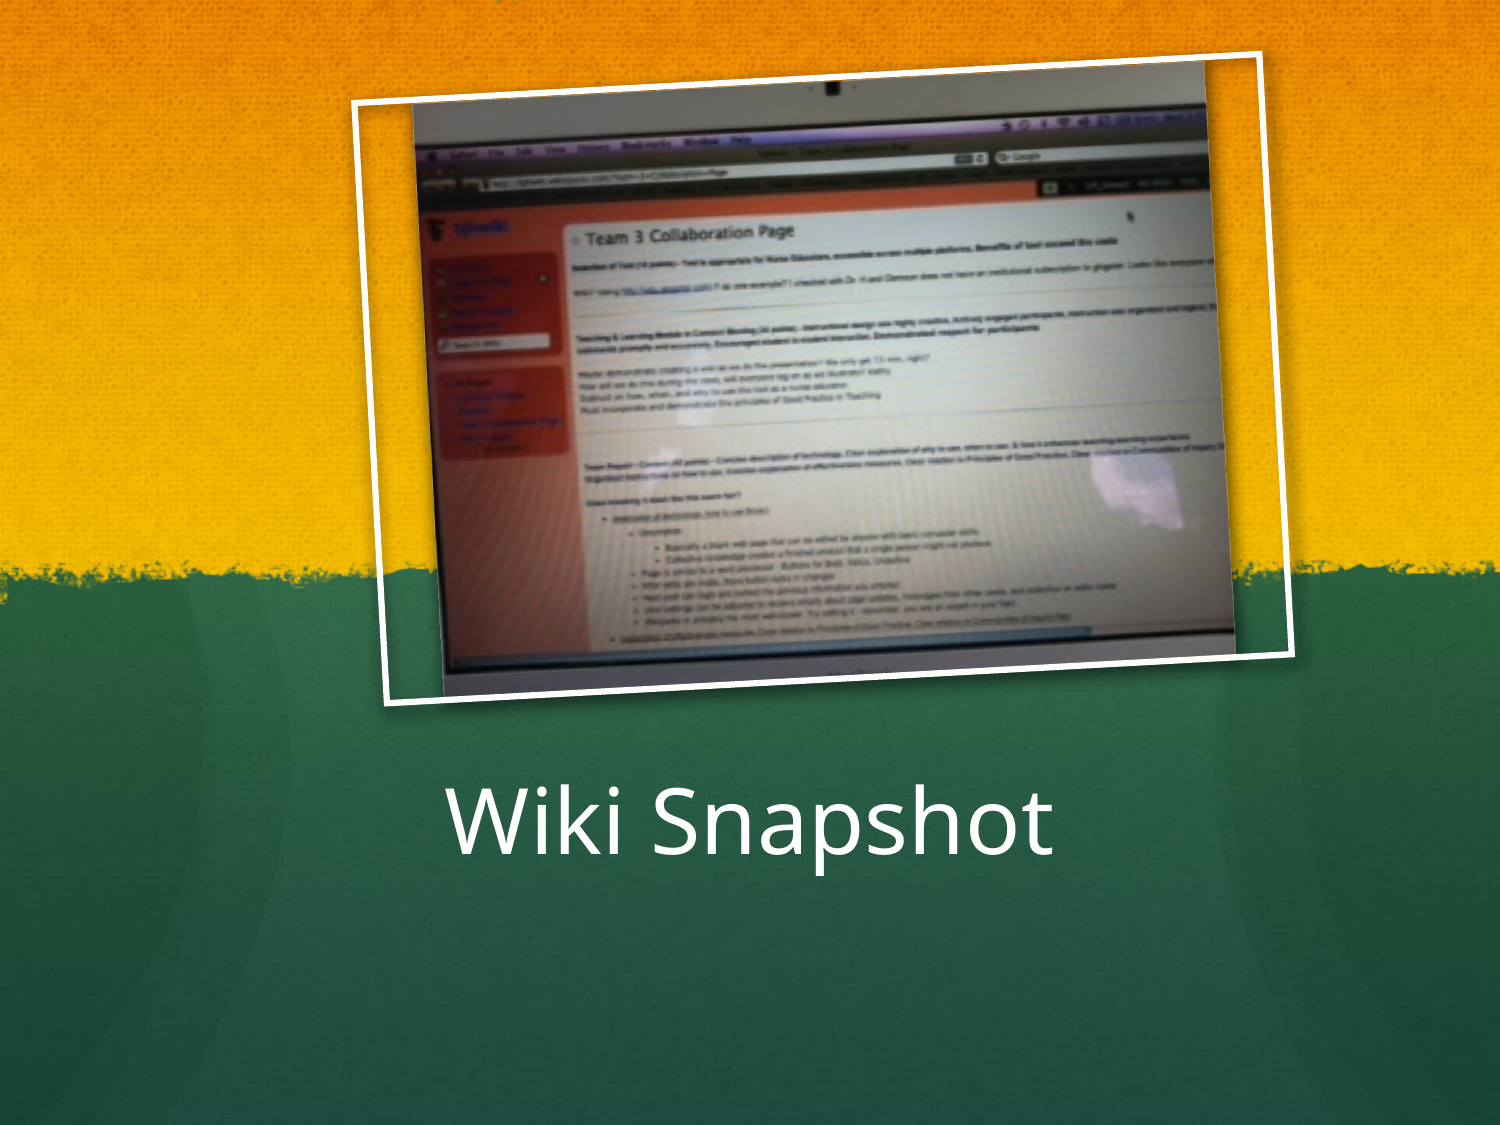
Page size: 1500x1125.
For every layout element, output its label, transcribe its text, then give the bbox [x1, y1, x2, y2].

picture [0, 0, 1500, 1125]
title Wiki Snapshot [125, 699, 1375, 881]
